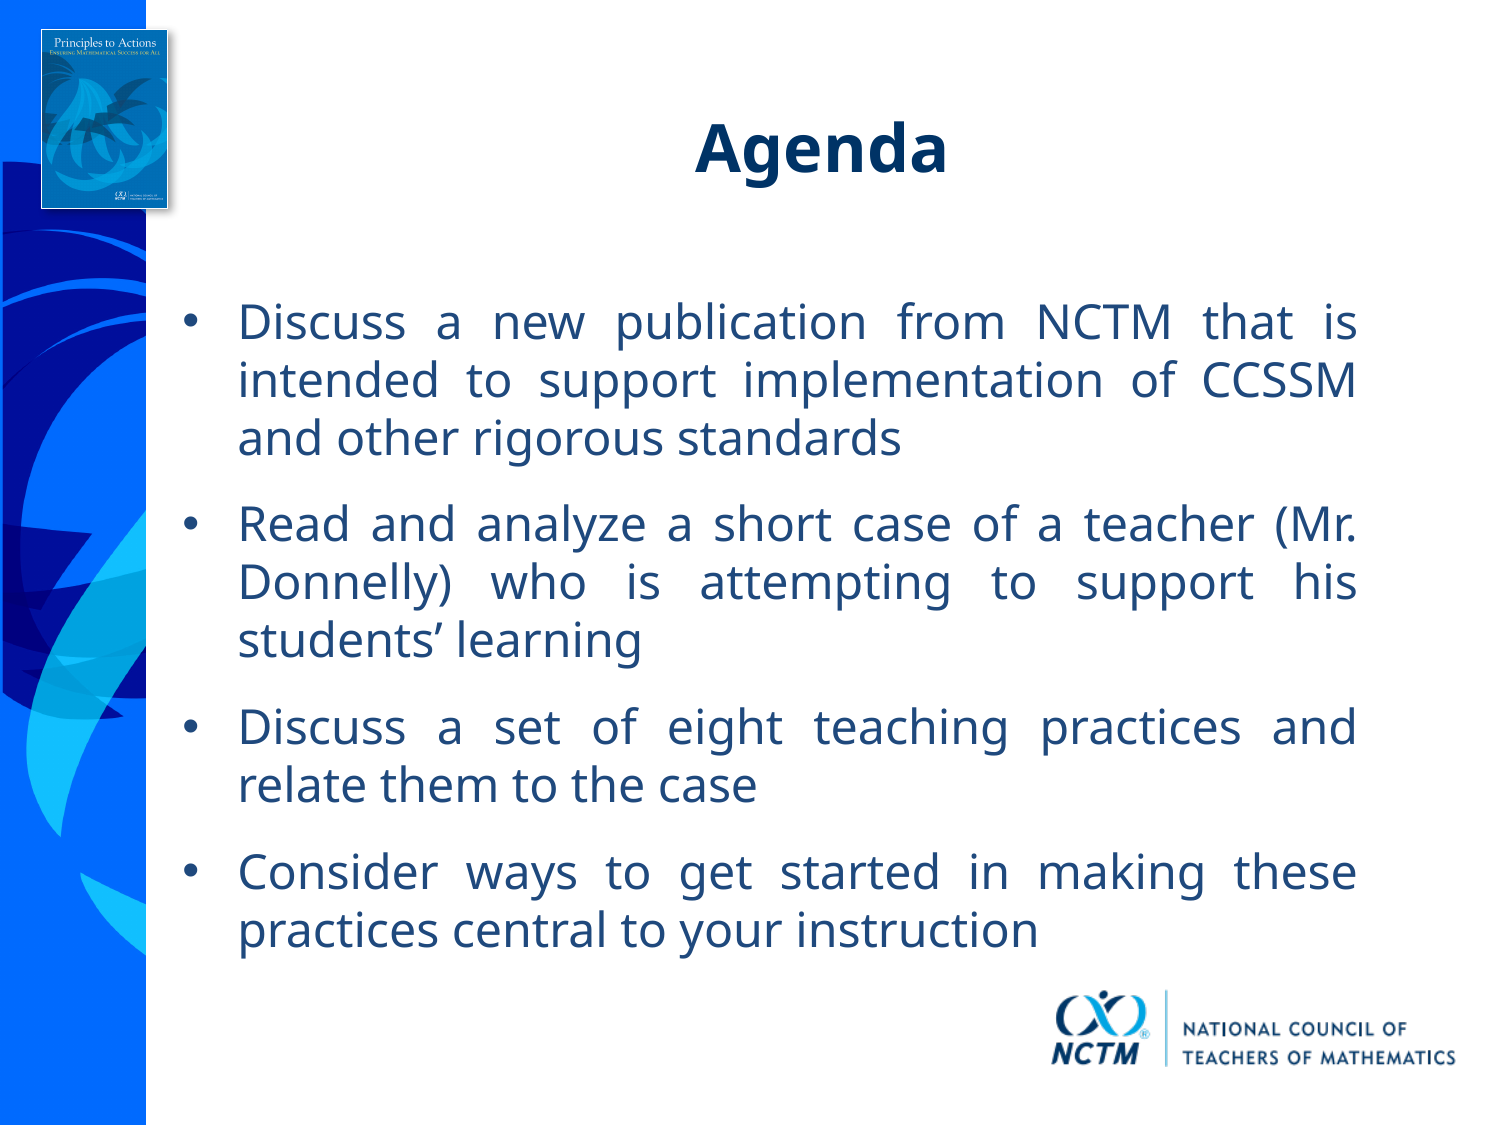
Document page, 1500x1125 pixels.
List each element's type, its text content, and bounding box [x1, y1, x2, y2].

text_box Agenda [151, 52, 1500, 240]
picture [1034, 969, 1474, 1085]
picture [0, 0, 168, 1125]
text_box Discuss a new publication from NCTM that is intended to support implementation of CCSSM and other rigorous standards Read and analyze a short case of a teacher (Mr. Donnelly) who is attempting to support his students’ learning Discuss a set of eight teaching practices and relate them to the case Consider ways to get started in making these practices central to your instruction [167, 283, 1375, 971]
